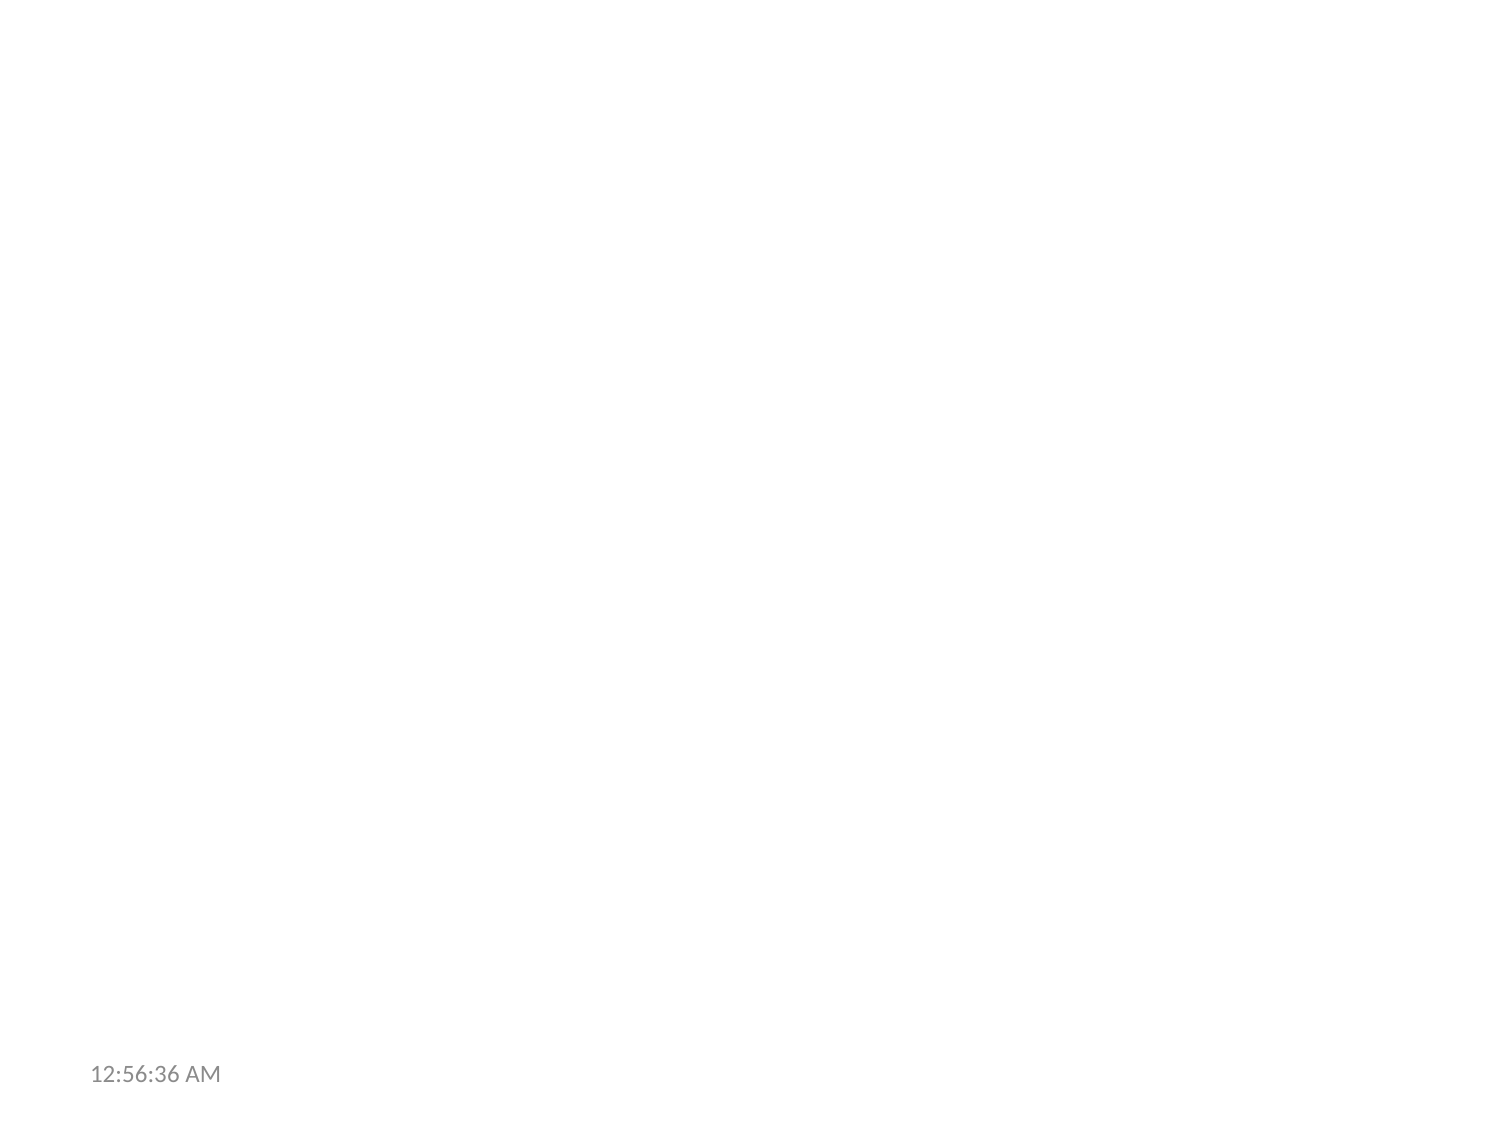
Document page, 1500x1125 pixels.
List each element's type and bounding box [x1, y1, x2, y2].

slide_number [75, 1042, 425, 1103]
